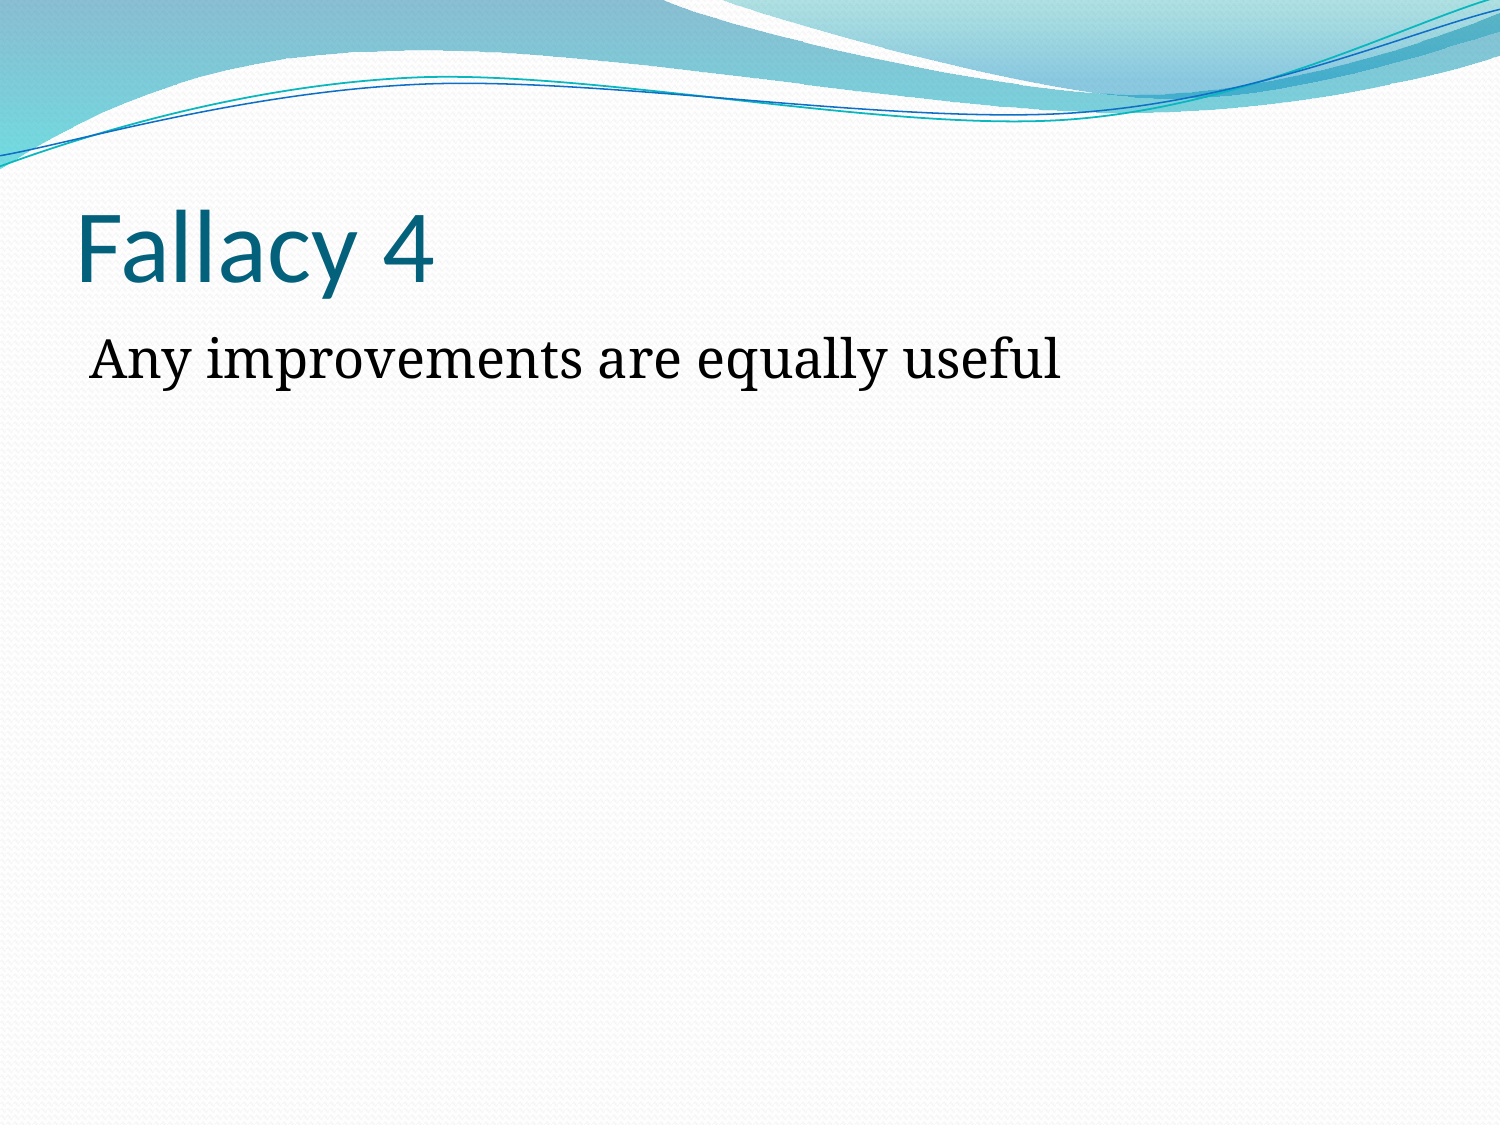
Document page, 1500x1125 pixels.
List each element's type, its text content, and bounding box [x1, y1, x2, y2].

title Fallacy 4 [75, 115, 1425, 303]
list Any improvements are equally useful [75, 317, 1425, 1038]
